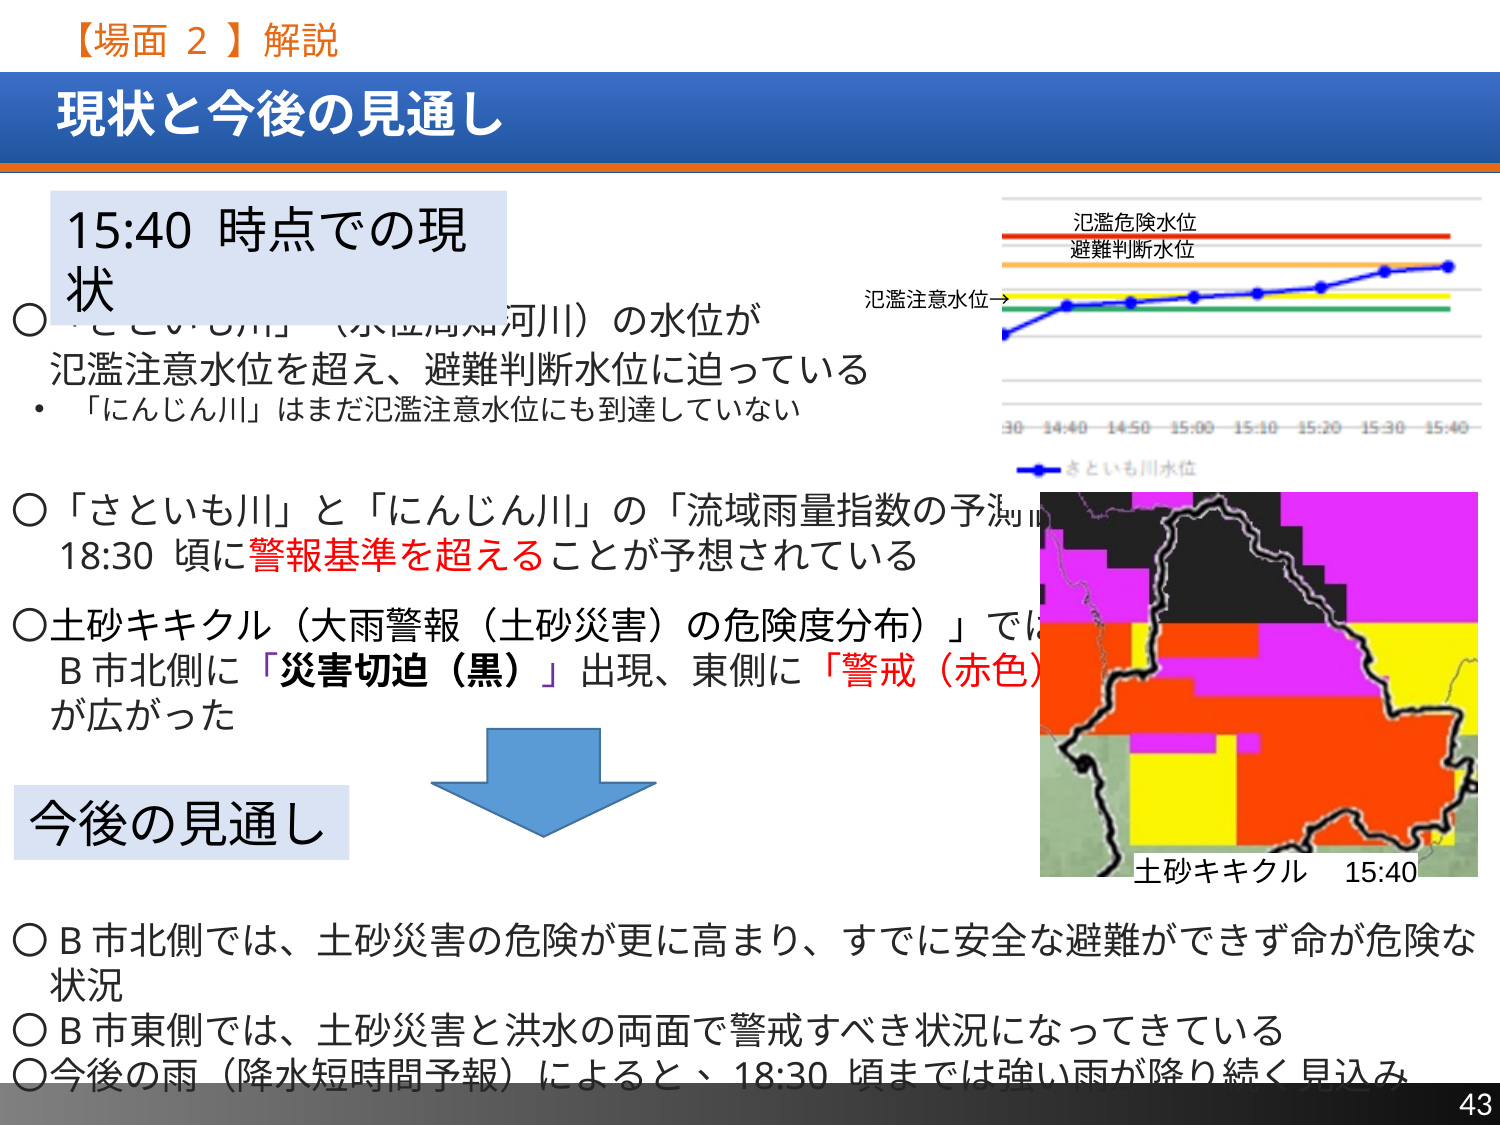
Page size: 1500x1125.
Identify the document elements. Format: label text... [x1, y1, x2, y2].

list 【場面 2 】解説 [41, 14, 1336, 60]
text_box 今後の見通し [13, 785, 350, 860]
picture [1002, 180, 1498, 878]
text_box [430, 727, 657, 838]
list 〇「さといも川」（水位周知河川）の水位が 氾濫注意水位を超え、避難判断水位に迫っている 「にんじん川」はまだ氾濫注意水位にも到達していない 〇「さといも川」と「にんじん川」の「流域雨量指数の予測値」が 18:30 頃に警報基準を超えることが予想されている 〇土砂キキクル（大雨警報（土砂災害）の危険度分布）」では B市北側に「災害切迫（黒）」出現、東側に「警戒（赤色）」 が広がった 〇B市北側では、土砂災害の危険が更に高まり、すでに安全な避難ができず命が危険な状況 〇B市東側では、土砂災害と洪水の両面で警戒すべき状況になってきている 〇今後の雨（降水短時間予報）によると、18:30 頃までは強い雨が降り続く見込み [0, 284, 1498, 1063]
title 現状と今後の見通し [41, 60, 1336, 173]
text_box 土砂キキクル 15:40 [1133, 878, 1418, 889]
text_box 15:40 時点での現状 [50, 190, 507, 326]
slide_number 43 [1170, 1072, 1500, 1125]
text_box 氾濫注意水位→ [850, 278, 1002, 319]
